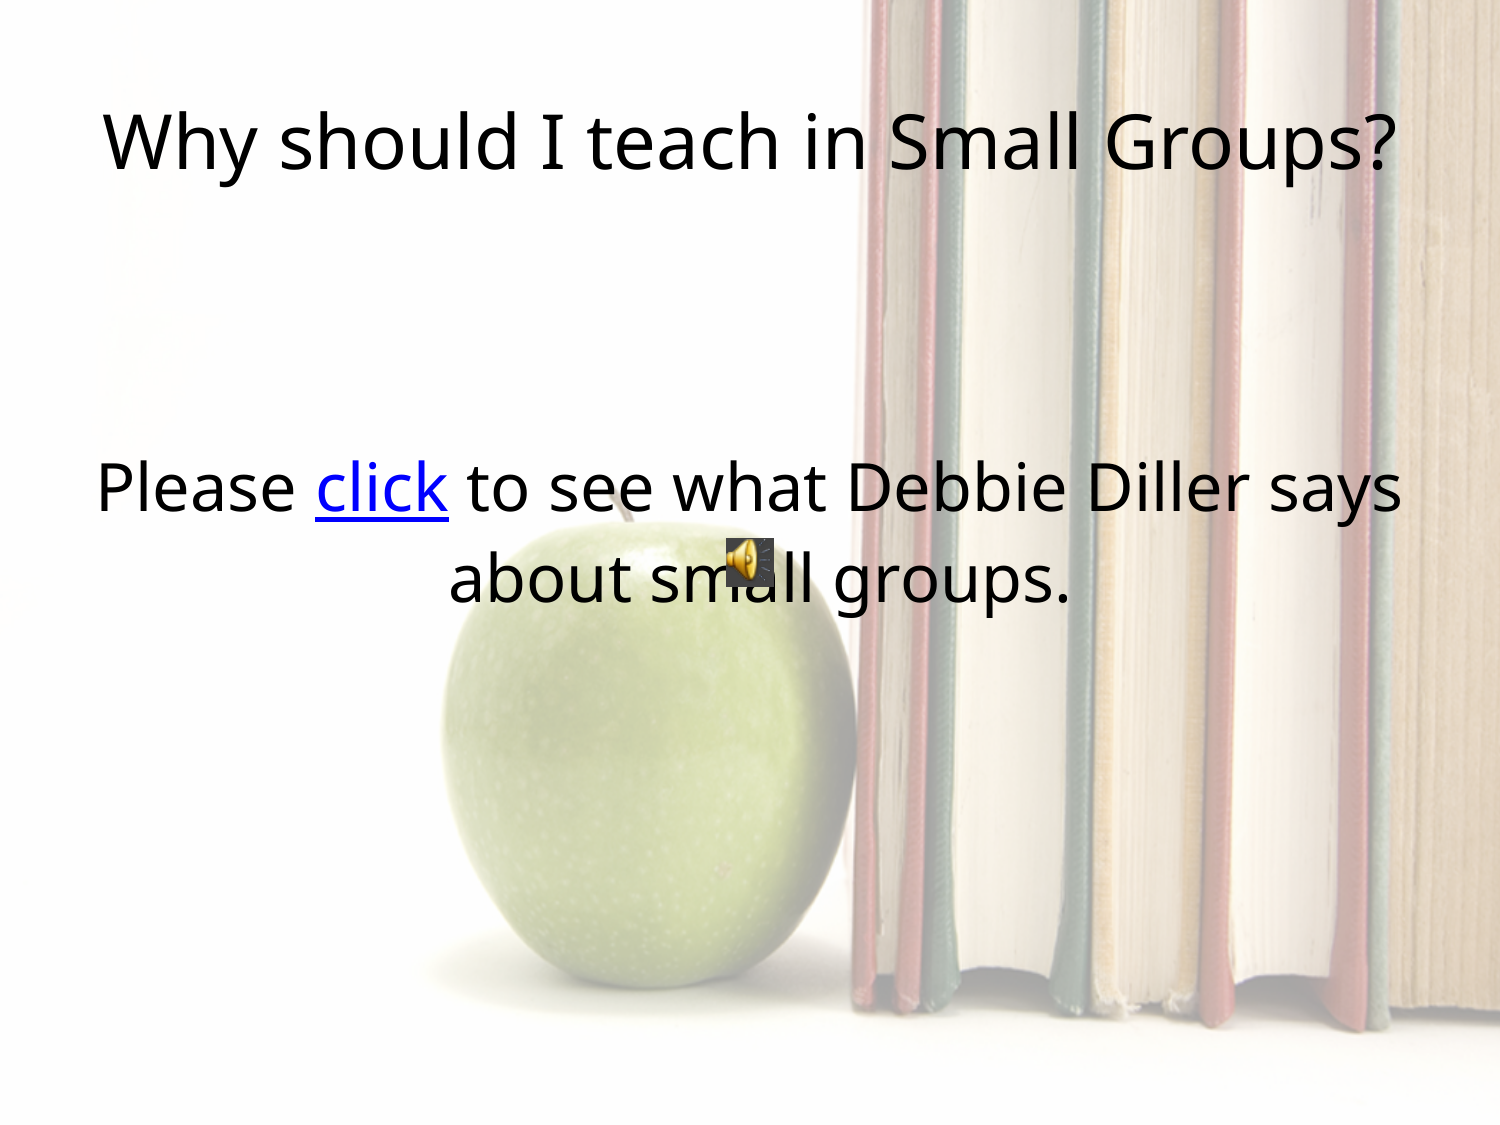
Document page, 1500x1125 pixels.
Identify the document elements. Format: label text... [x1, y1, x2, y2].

picture [724, 537, 776, 588]
title Why should I teach in Small Groups? [74, 44, 1426, 233]
list Please click to see what Debbie Diller says about small groups. [74, 437, 1426, 1006]
